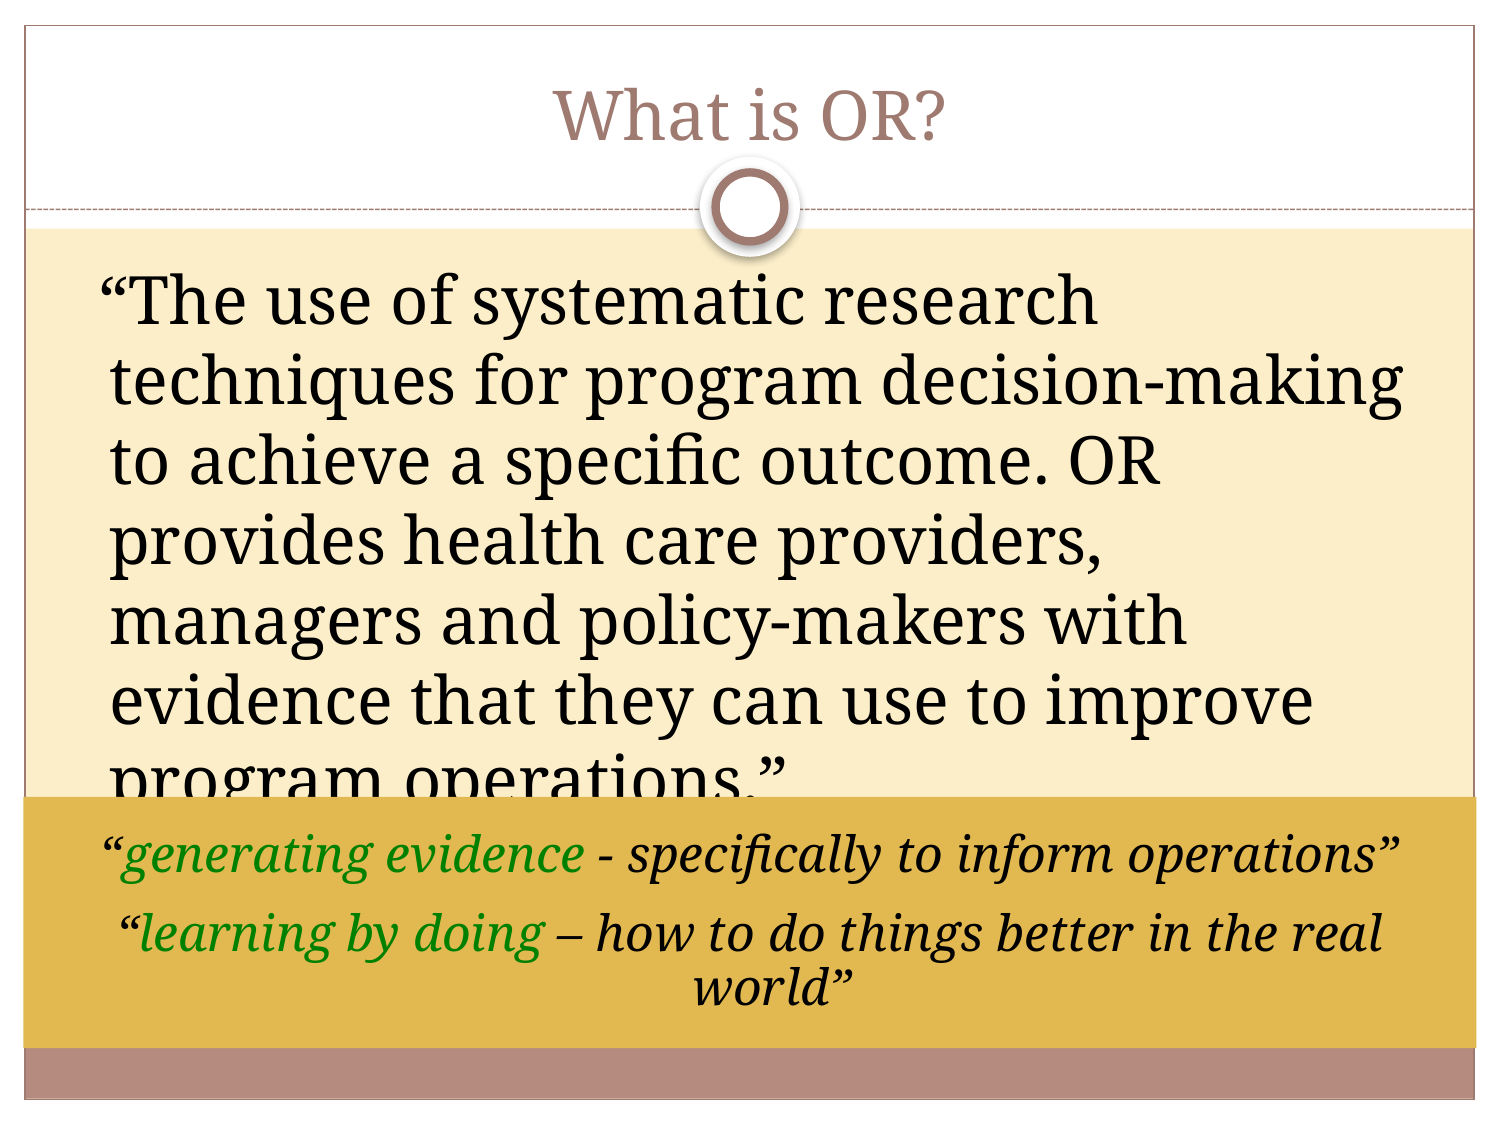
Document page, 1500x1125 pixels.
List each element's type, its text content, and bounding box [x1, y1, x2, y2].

title What is OR? [49, 37, 1450, 163]
text_box “generating evidence - specifically to inform operations” “learning by doing – how to do things better in the real world” [23, 796, 1477, 1049]
list “The use of systematic research techniques for program decision-making to achieve a specific outcome. OR provides health care providers, managers and policy-makers with evidence that they can use to improve program operations.” [49, 250, 1445, 796]
